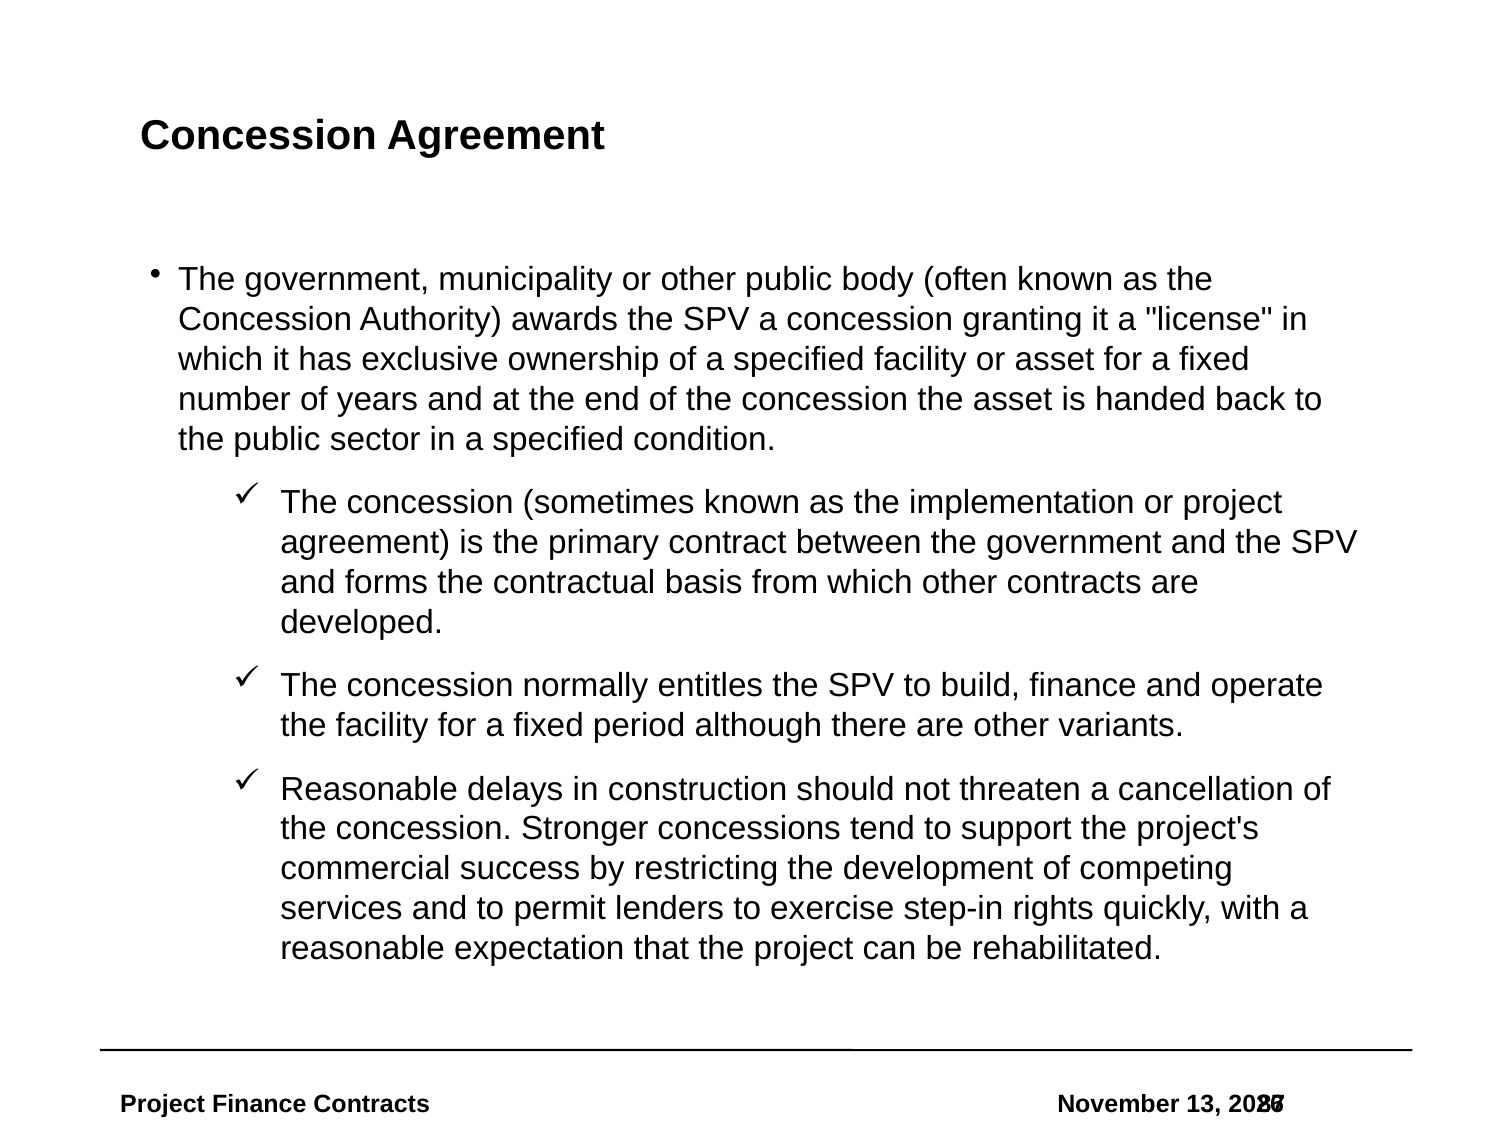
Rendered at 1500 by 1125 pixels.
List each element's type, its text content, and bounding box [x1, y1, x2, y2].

list The government, municipality or other public body (often known as the Concession Authority) awards the SPV a concession granting it a "license" in which it has exclusive ownership of a specified facility or asset for a fixed number of years and at the end of the concession the asset is handed back to the public sector in a specified condition. The concession (sometimes known as the implementation or project agreement) is the primary contract between the government and the SPV and forms the contractual basis from which other contracts are developed. The concession normally entitles the SPV to build, finance and operate the facility for a fixed period although there are other variants. Reasonable delays in construction should not threaten a cancellation of the concession. Stronger concessions tend to support the project's commercial success by restricting the development of competing services and to permit lenders to exercise step-in rights quickly, with a reasonable expectation that the project can be rehabilitated. [124, 249, 1376, 1001]
title Concession Agreement [124, 99, 1288, 226]
